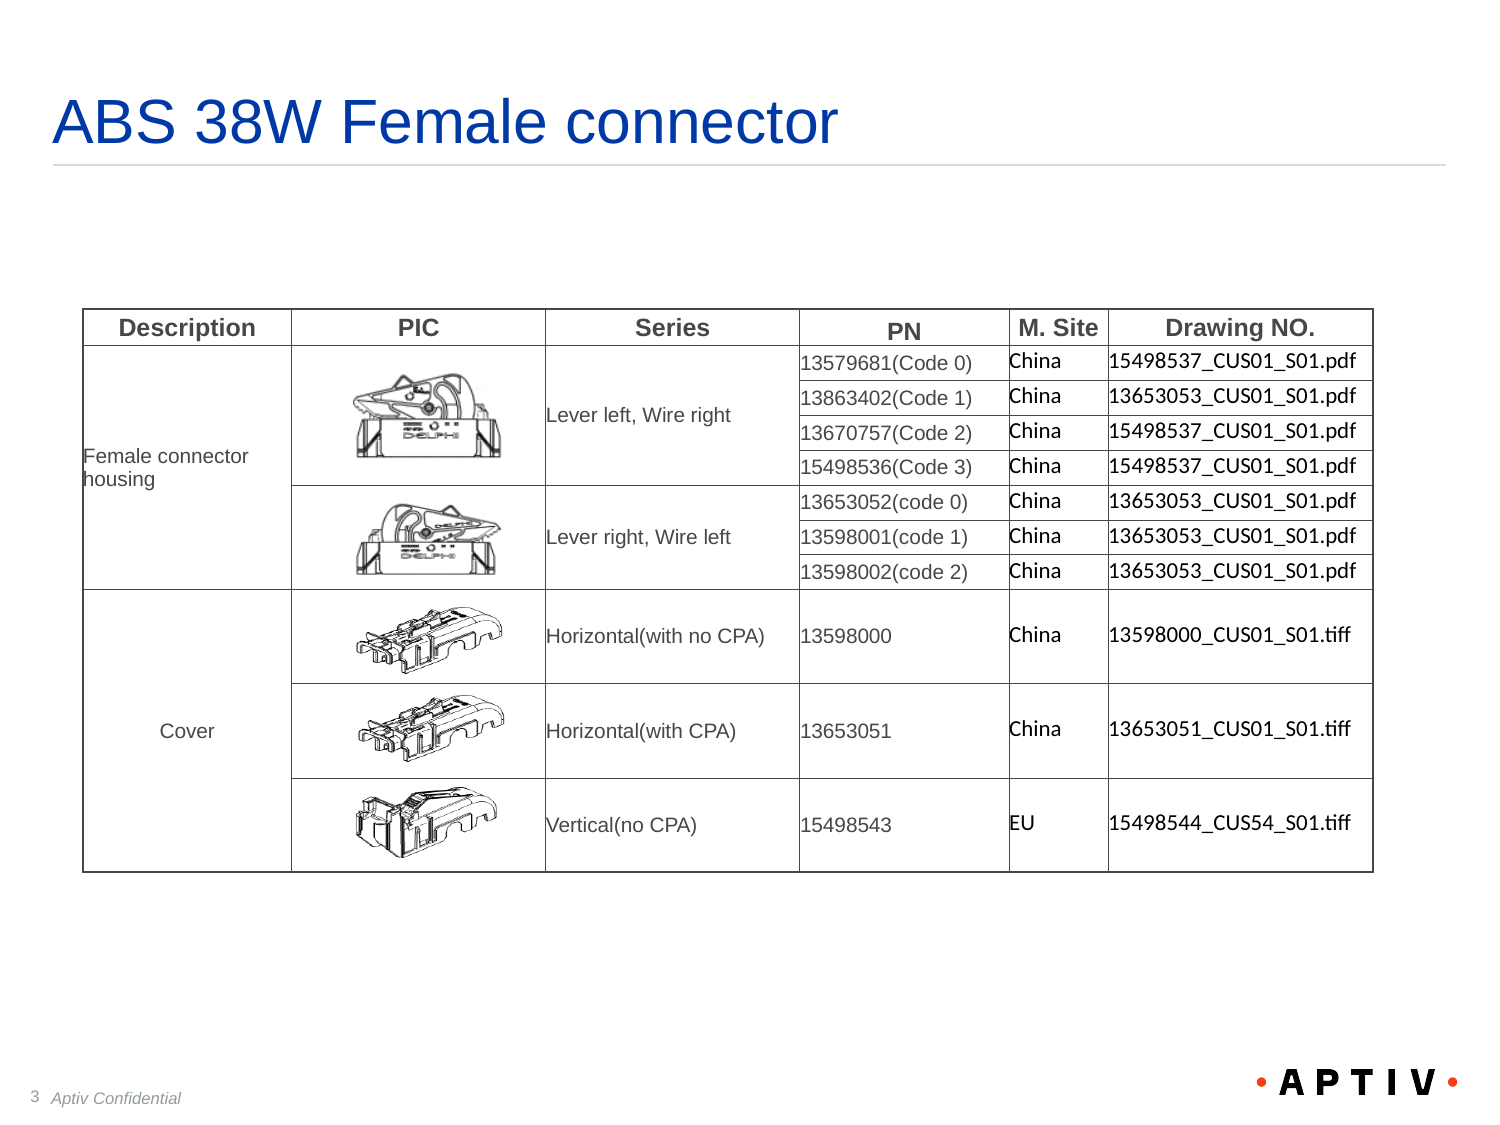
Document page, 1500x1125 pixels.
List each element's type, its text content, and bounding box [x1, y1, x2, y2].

title ABS 38W Female connector [37, 0, 1463, 164]
picture [344, 490, 515, 581]
table_cell [292, 684, 545, 778]
table_cell 13598000_CUS01_S01.tiff [1109, 590, 1372, 683]
table_cell [292, 590, 545, 683]
table_header PIC [292, 310, 545, 345]
picture [353, 597, 507, 675]
table_header Drawing NO. [1109, 310, 1372, 345]
table_cell 13863402(Code 1) [800, 381, 1009, 415]
table_cell 13653053_CUS01_S01.pdf [1109, 521, 1372, 554]
picture [353, 367, 510, 461]
table_cell [292, 779, 545, 871]
picture [355, 685, 509, 764]
table_cell 15498537_CUS01_S01.pdf [1109, 451, 1372, 485]
slide_number 3 [0, 1065, 55, 1125]
table_cell China [1010, 451, 1108, 485]
table_cell 15498543 [800, 779, 1009, 871]
table_cell 15498537_CUS01_S01.pdf [1109, 416, 1372, 450]
table_cell 15498544_CUS54_S01.tiff [1109, 779, 1372, 871]
table_header Description [84, 310, 291, 345]
table_cell [292, 486, 545, 589]
table_cell Lever left, Wire right [546, 346, 799, 485]
table_cell 13598001(code 1) [800, 521, 1009, 554]
picture [1244, 1056, 1470, 1108]
table_cell EU [1010, 779, 1108, 871]
table_cell China [1010, 381, 1108, 415]
table_cell Horizontal(with CPA) [546, 684, 799, 778]
table_cell 13598002(code 2) [800, 555, 1009, 589]
table_cell 13653052(code 0) [800, 486, 1009, 520]
table_cell 15498537_CUS01_S01.pdf [1109, 346, 1372, 380]
table_header M. Site [1010, 310, 1108, 345]
table_cell [292, 346, 545, 485]
picture [353, 787, 507, 860]
table_cell 13670757(Code 2) [800, 416, 1009, 450]
table_header Series [546, 310, 799, 345]
table_cell China [1010, 555, 1108, 589]
table_cell China [1010, 684, 1108, 778]
table_cell Female connector housing [84, 346, 291, 589]
table_cell 13653051 [800, 684, 1009, 778]
table_cell Vertical(no CPA) [546, 779, 799, 871]
table_cell China [1010, 521, 1108, 554]
table_cell Cover [84, 590, 291, 871]
table_cell China [1010, 486, 1108, 520]
table_cell 13653053_CUS01_S01.pdf [1109, 381, 1372, 415]
table_cell 13653053_CUS01_S01.pdf [1109, 555, 1372, 589]
table_cell 13598000 [800, 590, 1009, 683]
table_cell 13653053_CUS01_S01.pdf [1109, 486, 1372, 520]
table_cell China [1010, 416, 1108, 450]
table_header PN [800, 310, 1009, 345]
table_cell China [1010, 346, 1108, 380]
table_cell 13579681(Code 0) [800, 346, 1009, 380]
table_cell Lever right, Wire left [546, 486, 799, 589]
table_cell 15498536(Code 3) [800, 451, 1009, 485]
table_cell Horizontal(with no CPA) [546, 590, 799, 683]
table_cell China [1010, 590, 1108, 683]
table_cell 13653051_CUS01_S01.tiff [1109, 684, 1372, 778]
